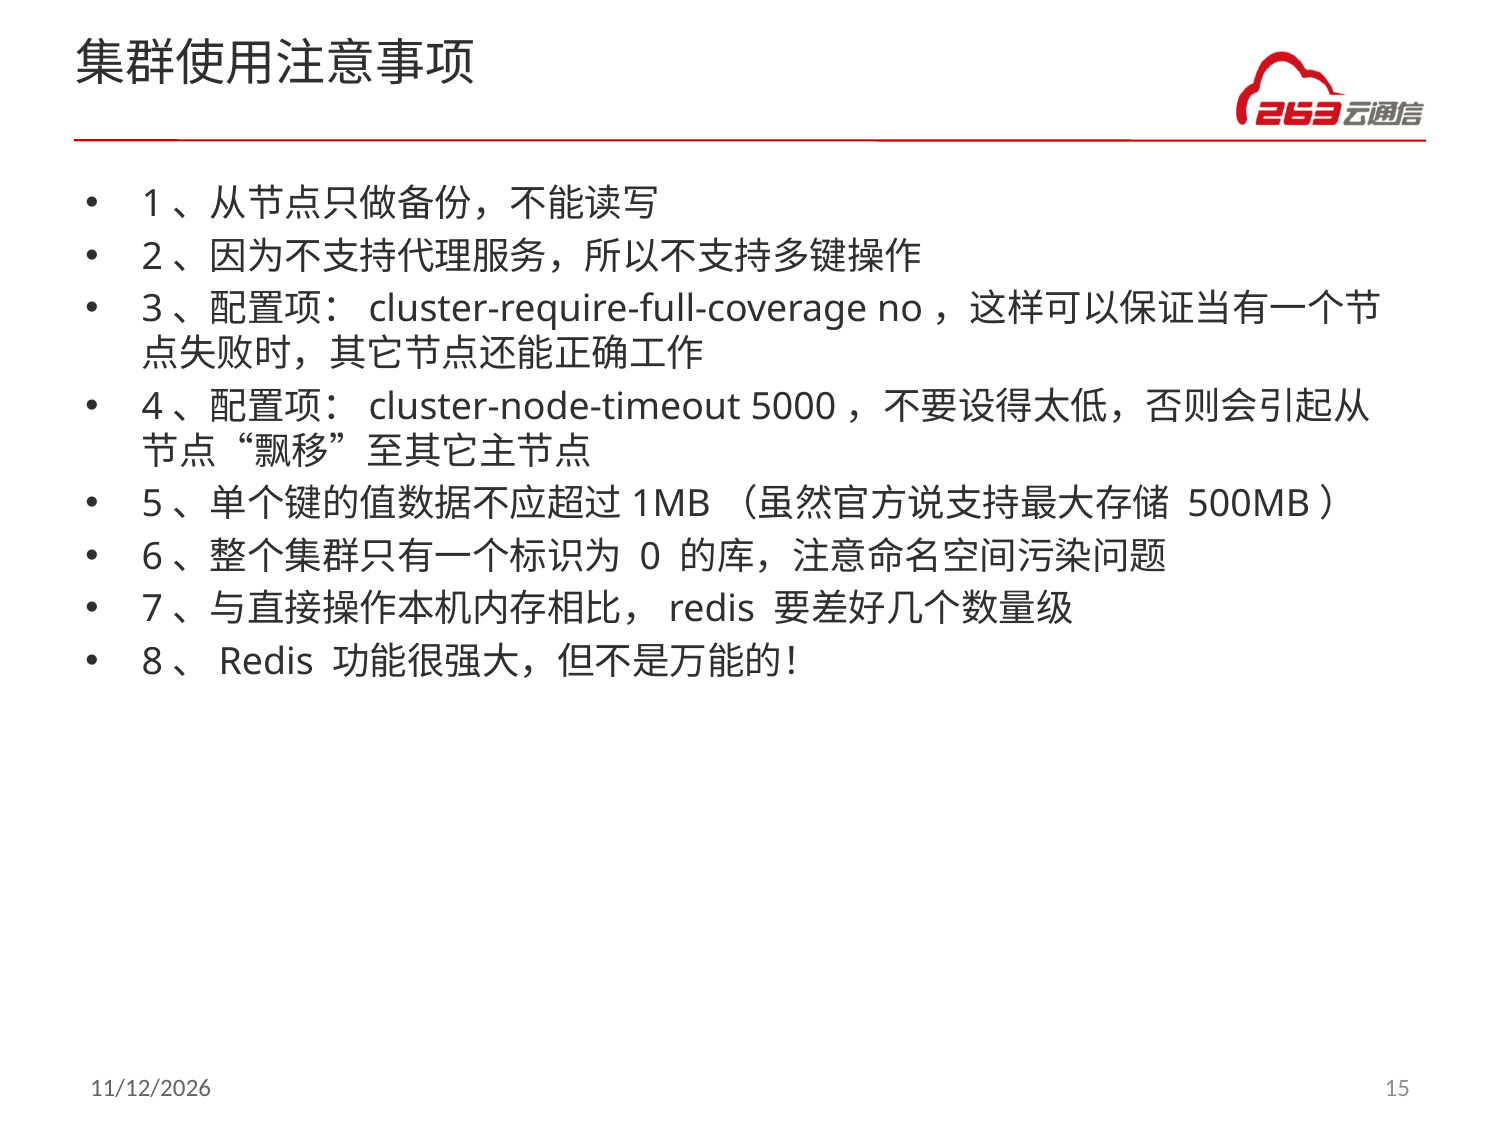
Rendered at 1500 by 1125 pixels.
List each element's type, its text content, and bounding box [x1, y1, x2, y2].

list 1、从节点只做备份，不能读写 2、因为不支持代理服务，所以不支持多键操作 3、配置项：cluster-require-full-coverage no，这样可以保证当有一个节点失败时，其它节点还能正确工作 4、配置项：cluster-node-timeout 5000，不要设得太低，否则会引起从节点“飘移”至其它主节点 5、单个键的值数据不应超过1MB（虽然官方说支持最大存储 500MB） 6、整个集群只有一个标识为 0 的库，注意命名空间污染问题 7、与直接操作本机内存相比，redis 要差好几个数量级 8、Redis 功能很强大，但不是万能的！ [70, 171, 1421, 1016]
title 集群使用注意事项 [75, 30, 1235, 136]
picture [1230, 37, 1430, 141]
